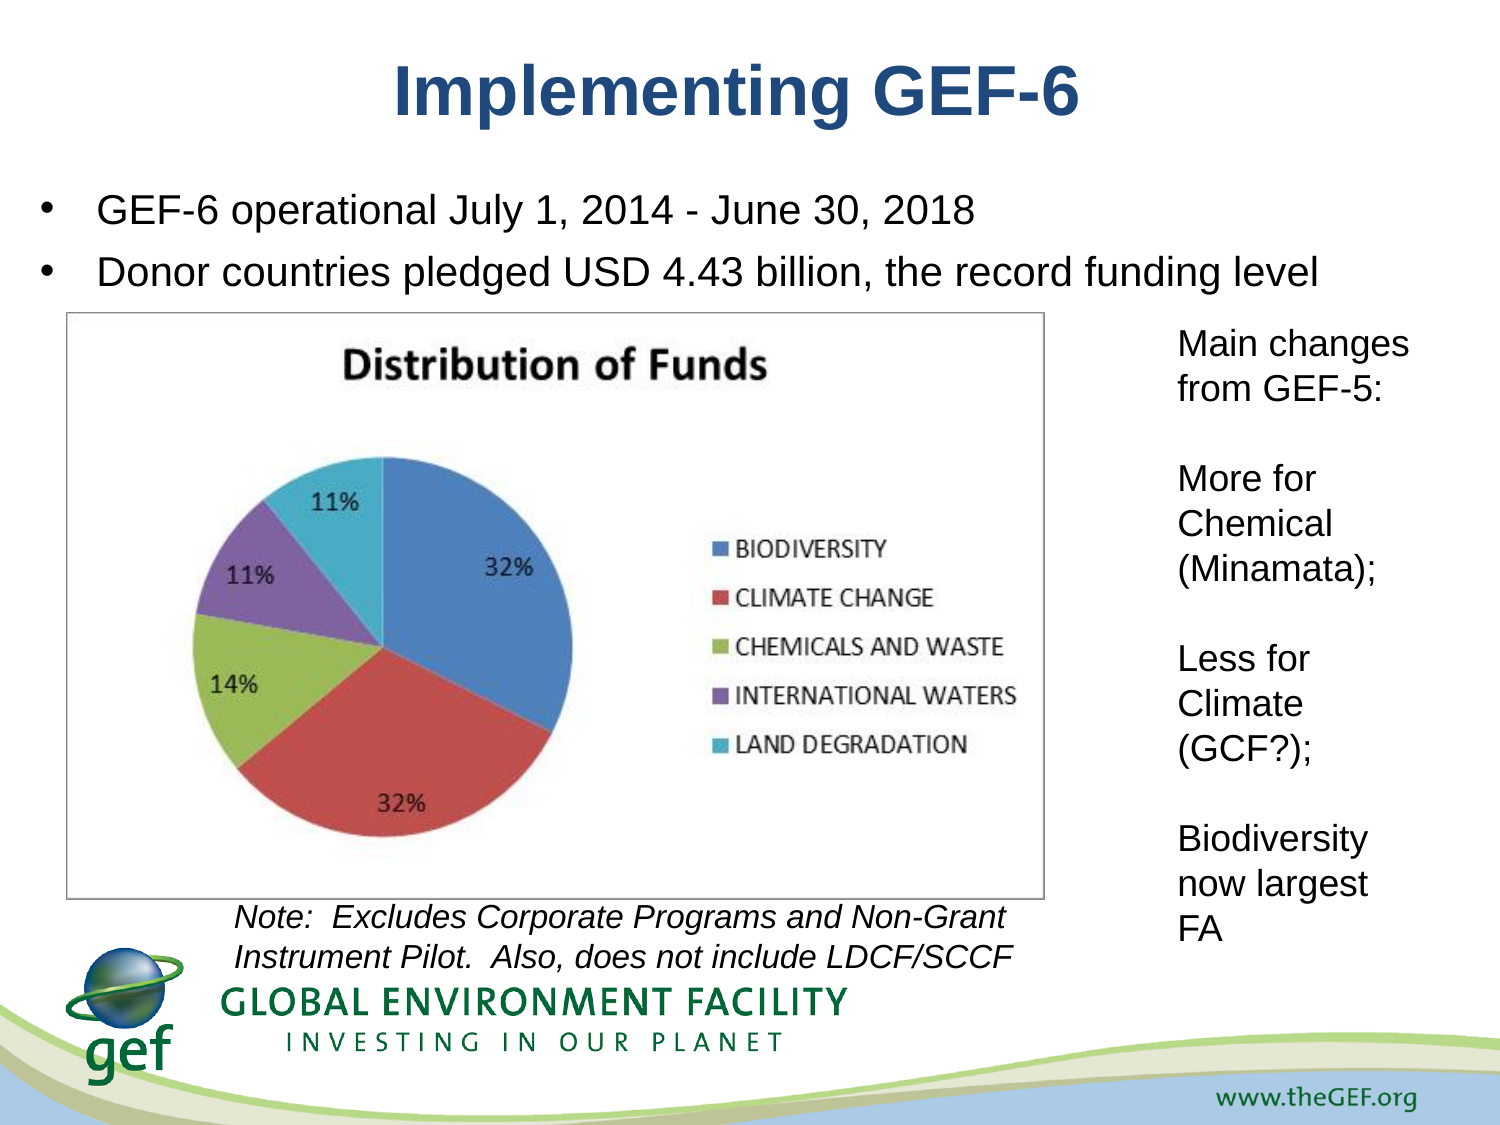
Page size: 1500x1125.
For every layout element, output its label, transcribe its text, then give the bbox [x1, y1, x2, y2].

picture [65, 312, 1045, 901]
picture [0, 920, 1500, 1125]
text_box Note: Excludes Corporate Programs and Non-Grant Instrument Pilot. Also, does not include LDCF/SCCF [219, 907, 1045, 982]
text_box Main changes from GEF-5: More for Chemical (Minamata); Less for Climate (GCF?); Biodiversity now largest FA [1162, 266, 1433, 957]
title Implementing GEF-6 [37, 37, 1438, 138]
list GEF-6 operational July 1, 2014 - June 30, 2018 Donor countries pledged USD 4.43 billion, the record funding level [24, 174, 1476, 1013]
